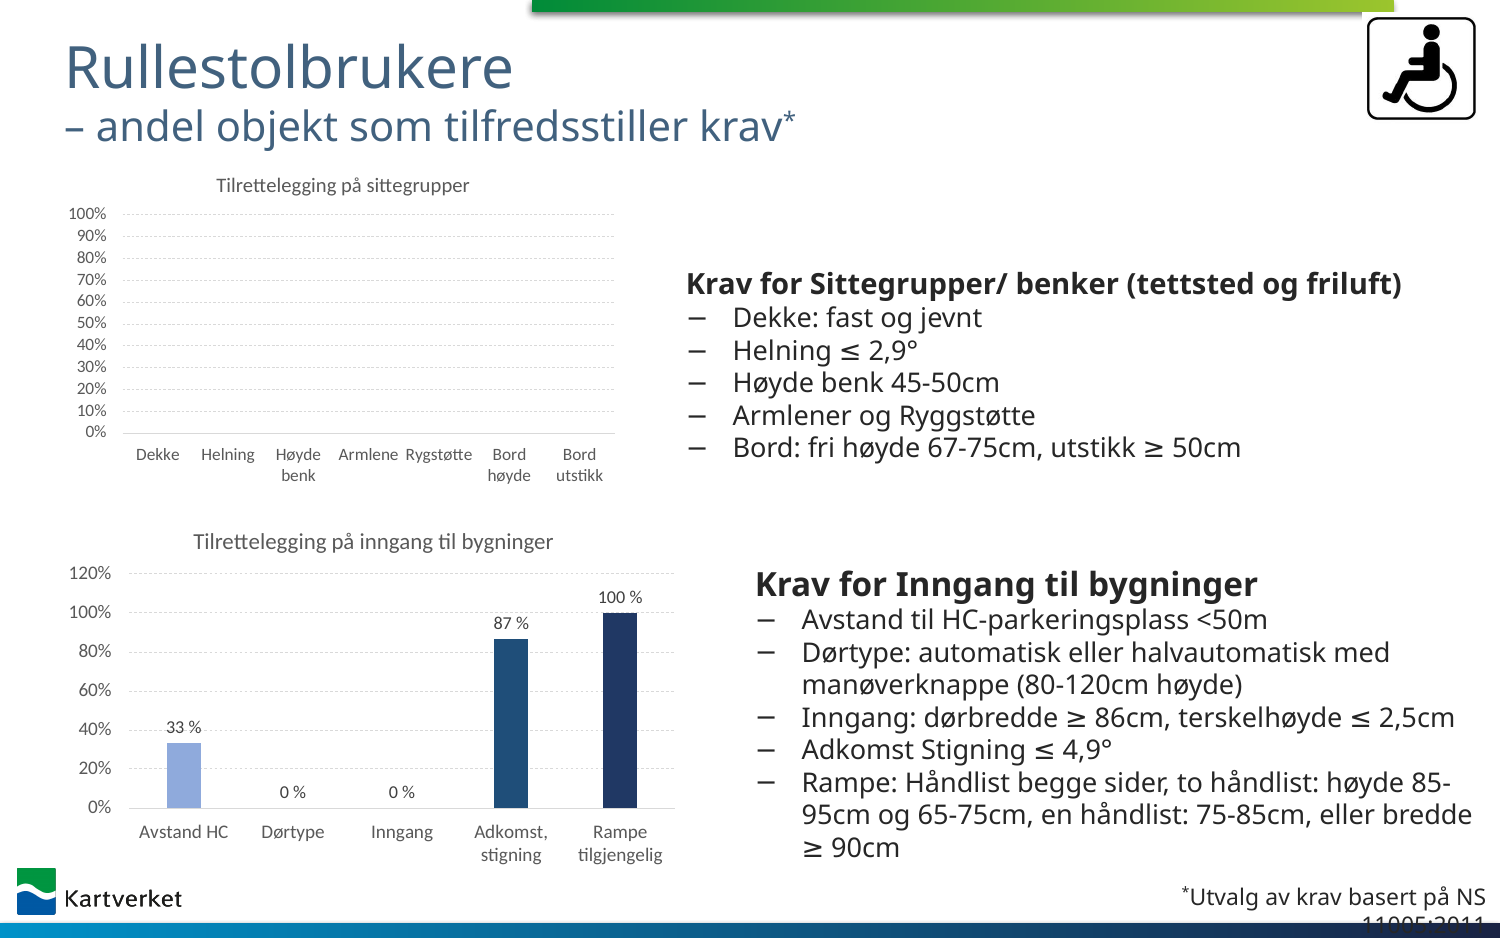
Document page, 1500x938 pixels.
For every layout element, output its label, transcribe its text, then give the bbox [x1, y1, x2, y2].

text_box Krav for Sittegrupper/ benker (tettsted og friluft) Dekke: fast og jevnt Helning ≤ 2,9° Høyde benk 45-50cm Armlener og Ryggstøtte Bord: fri høyde 67-75cm, utstikk ≥ 50cm [670, 258, 1418, 471]
text_box Krav for Inngang til bygninger Avstand til HC-parkeringsplass <50m Dørtype: automatisk eller halvautomatisk med manøverknappe (80-120cm høyde) Inngang: dørbredde ≥ 86cm, terskelhøyde ≤ 2,5cm Adkomst Stigning ≤ 4,9° Rampe: Håndlist begge sider, to håndlist: høyde 85-95cm og 65-75cm, en håndlist: 75-85cm, eller bredde ≥ 90cm [740, 555, 1491, 870]
picture [62, 520, 686, 874]
picture [62, 166, 625, 492]
text_box *Utvalg av krav basert på NS 11005:2011 [1068, 873, 1500, 938]
text_box Rullestolbrukere – andel objekt som tilfredsstiller krav* [49, 25, 1431, 158]
picture [1362, 12, 1481, 126]
